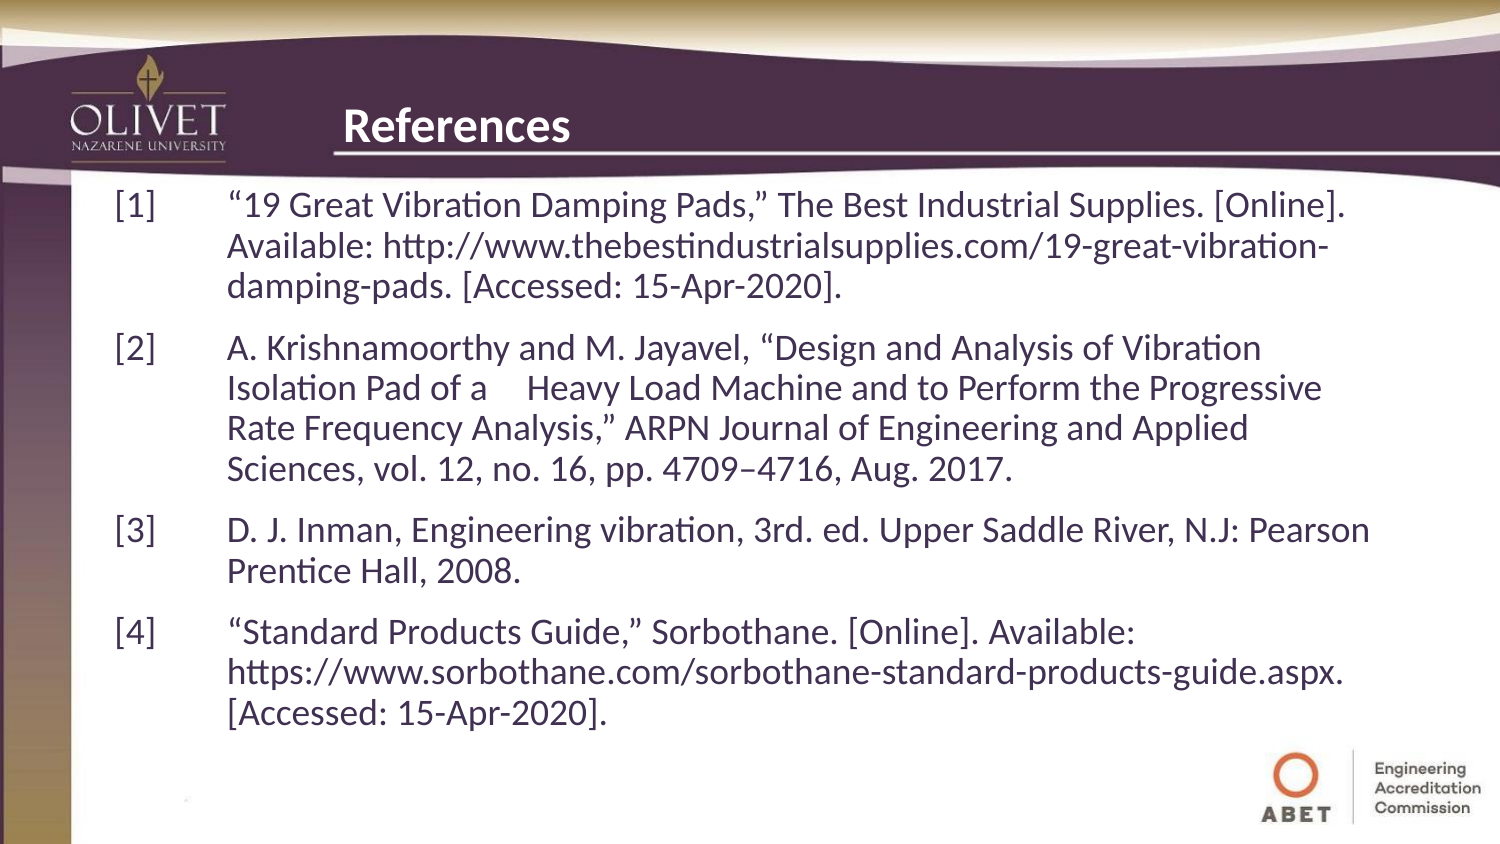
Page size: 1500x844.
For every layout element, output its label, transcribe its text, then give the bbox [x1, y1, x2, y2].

picture [0, 0, 1500, 844]
title References [331, 44, 1397, 179]
list [1] “19 Great Vibration Damping Pads,” The Best Industrial Supplies. [Online]. Available: http://www.thebestindustrialsupplies.com/19-great-vibration-damping-pads. [Accessed: 15-Apr-2020]. [2] A. Krishnamoorthy and M. Jayavel, “Design and Analysis of Vibration Isolation Pad of a Heavy Load Machine and to Perform the Progressive Rate Frequency Analysis,” ARPN Journal of Engineering and Applied Sciences, vol. 12, no. 16, pp. 4709–4716, Aug. 2017. [3] D. J. Inman, Engineering vibration, 3rd. ed. Upper Saddle River, N.J: Pearson Prentice Hall, 2008. [4] “Standard Products Guide,” Sorbothane. [Online]. Available: https://www.sorbothane.com/sorbothane-standard-products-guide.aspx. [Accessed: 15-Apr-2020]. [103, 179, 1397, 790]
